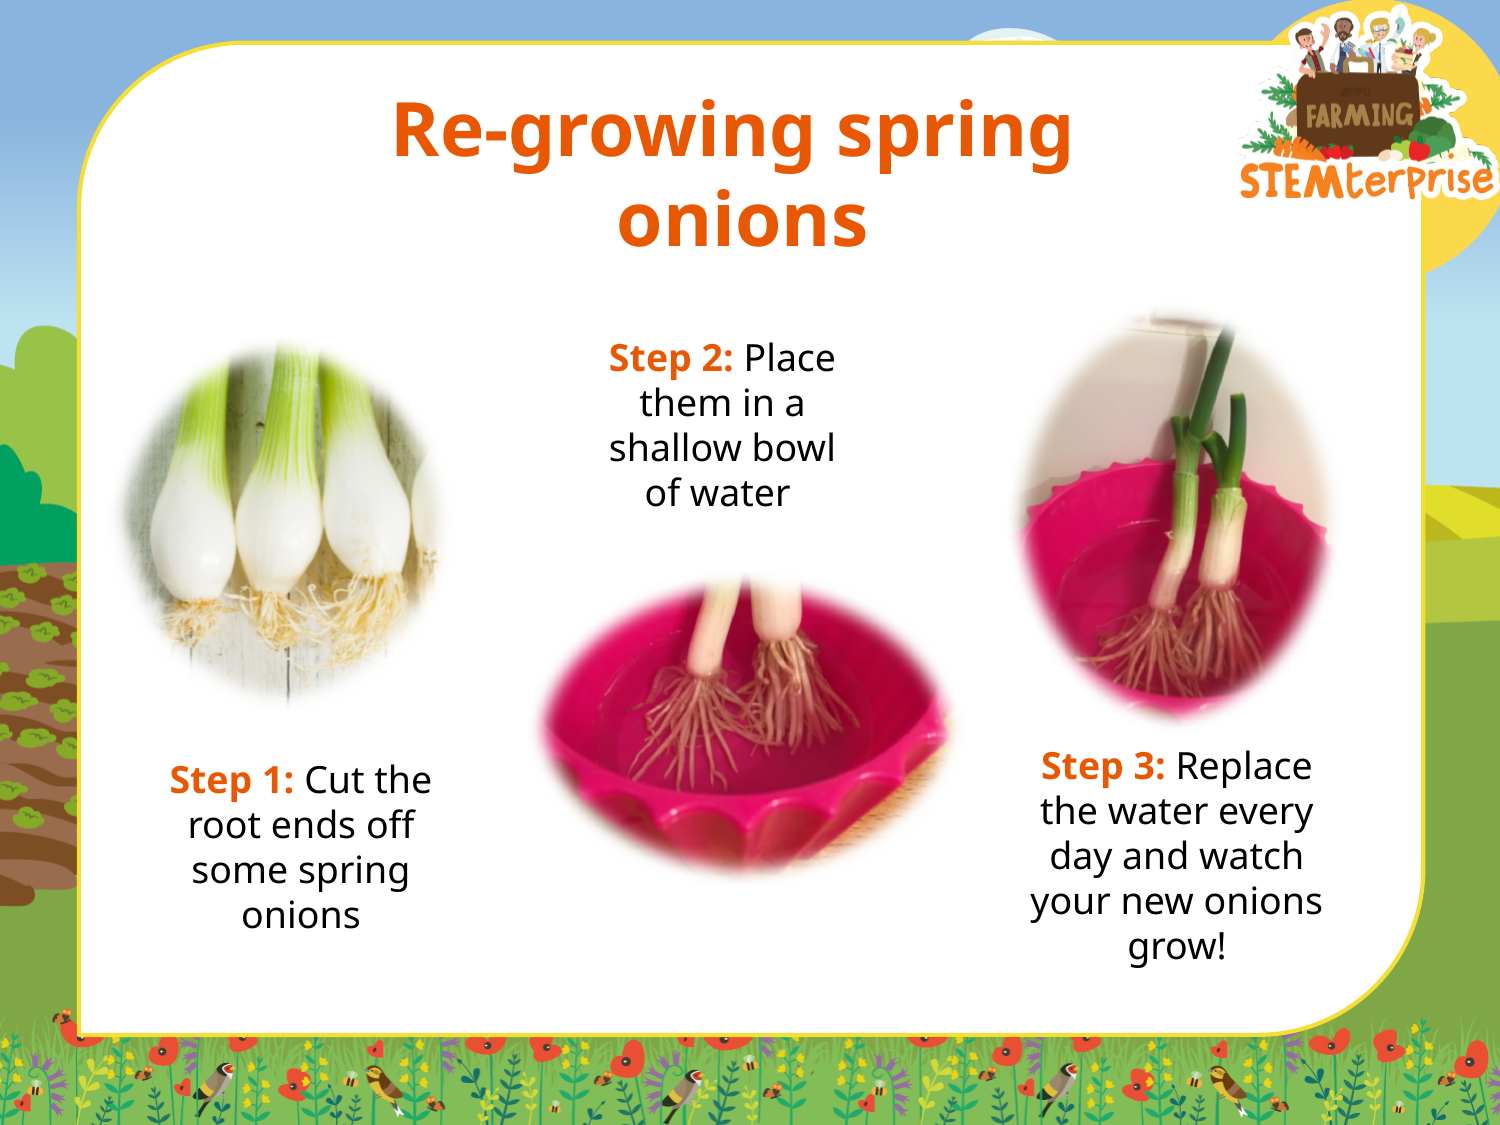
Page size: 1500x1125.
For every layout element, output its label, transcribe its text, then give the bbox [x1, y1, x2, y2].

text_box [76, 124, 1426, 1038]
picture [0, 0, 1500, 1125]
text_box Step 3: Replace the water every day and watch your new onions grow! [1008, 741, 1346, 974]
text_box Re-growing spring onions [99, 74, 1387, 297]
text_box [144, 40, 1228, 74]
text_box Step 2: Place them in a shallow bowl of water [584, 326, 861, 521]
text_box Step 1: Cut the root ends off some spring onions [147, 748, 455, 943]
